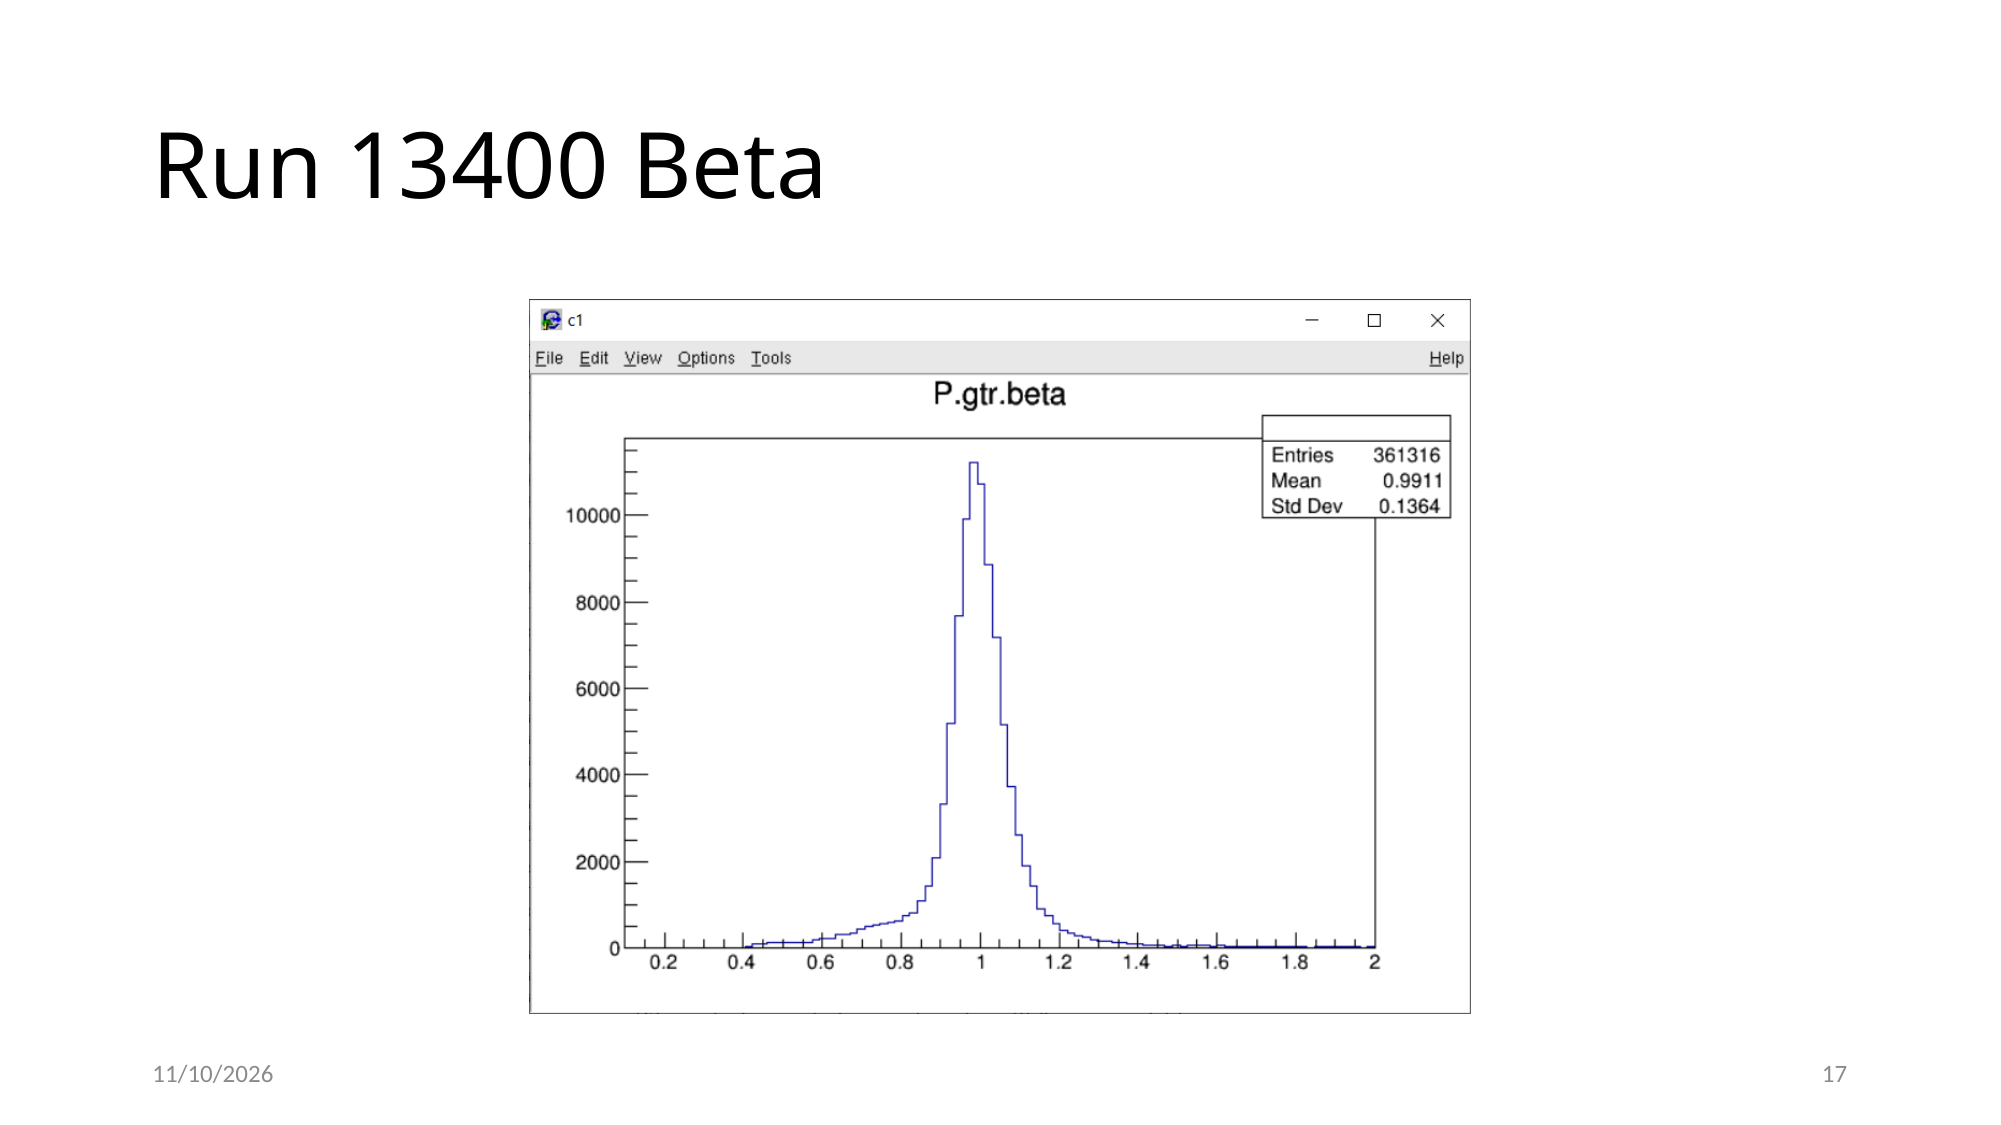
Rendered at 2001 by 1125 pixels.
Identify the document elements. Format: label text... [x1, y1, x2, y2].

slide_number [137, 1042, 588, 1103]
title Run 13400 Beta [137, 59, 1863, 278]
slide_number 17 [1412, 1042, 1863, 1103]
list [529, 299, 1471, 1014]
